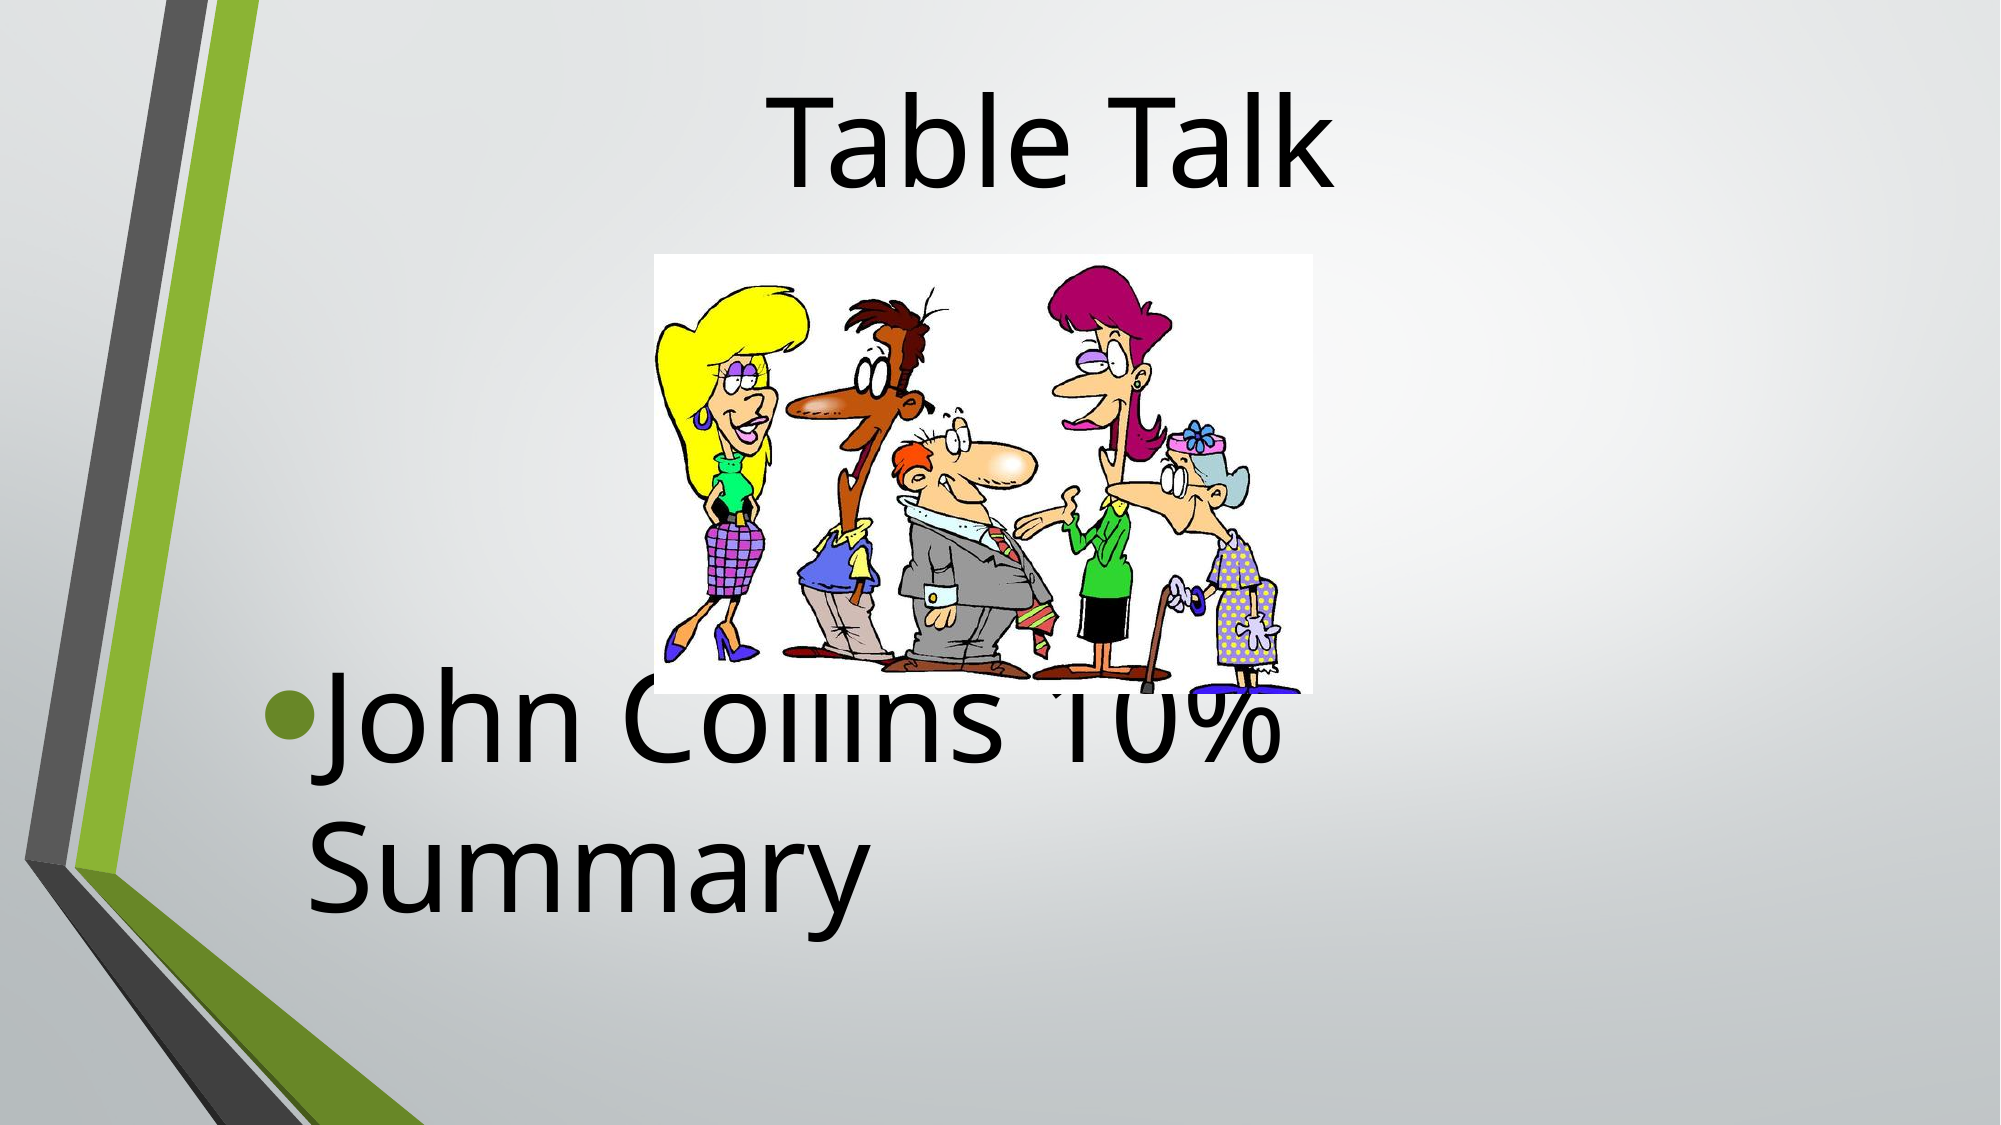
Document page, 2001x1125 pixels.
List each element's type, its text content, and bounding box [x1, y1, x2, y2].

list John Collins 10% Summary [243, 437, 1887, 950]
title Table Talk [243, 39, 1827, 236]
picture [654, 254, 1313, 694]
